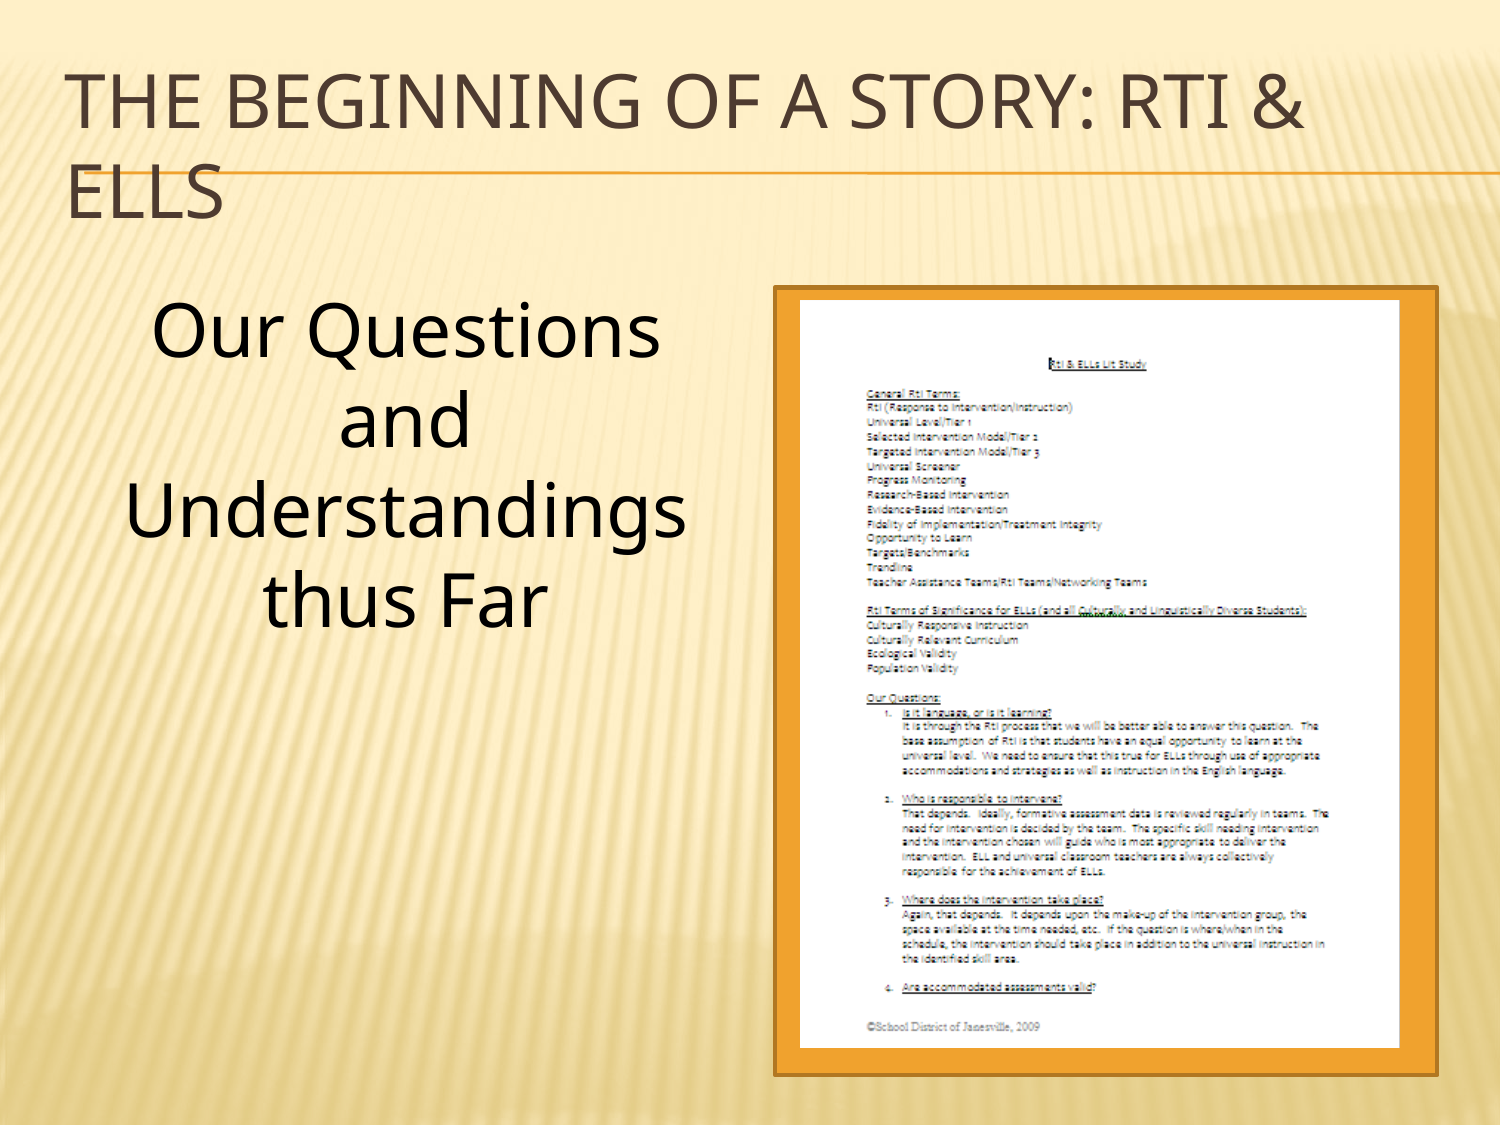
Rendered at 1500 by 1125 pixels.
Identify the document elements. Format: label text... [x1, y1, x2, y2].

text_box [773, 285, 1439, 1077]
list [799, 299, 1401, 1048]
text_box Our Questions and Understandings thus Far [99, 274, 713, 650]
title The beginning of a story: rti & ells [50, 75, 1475, 213]
